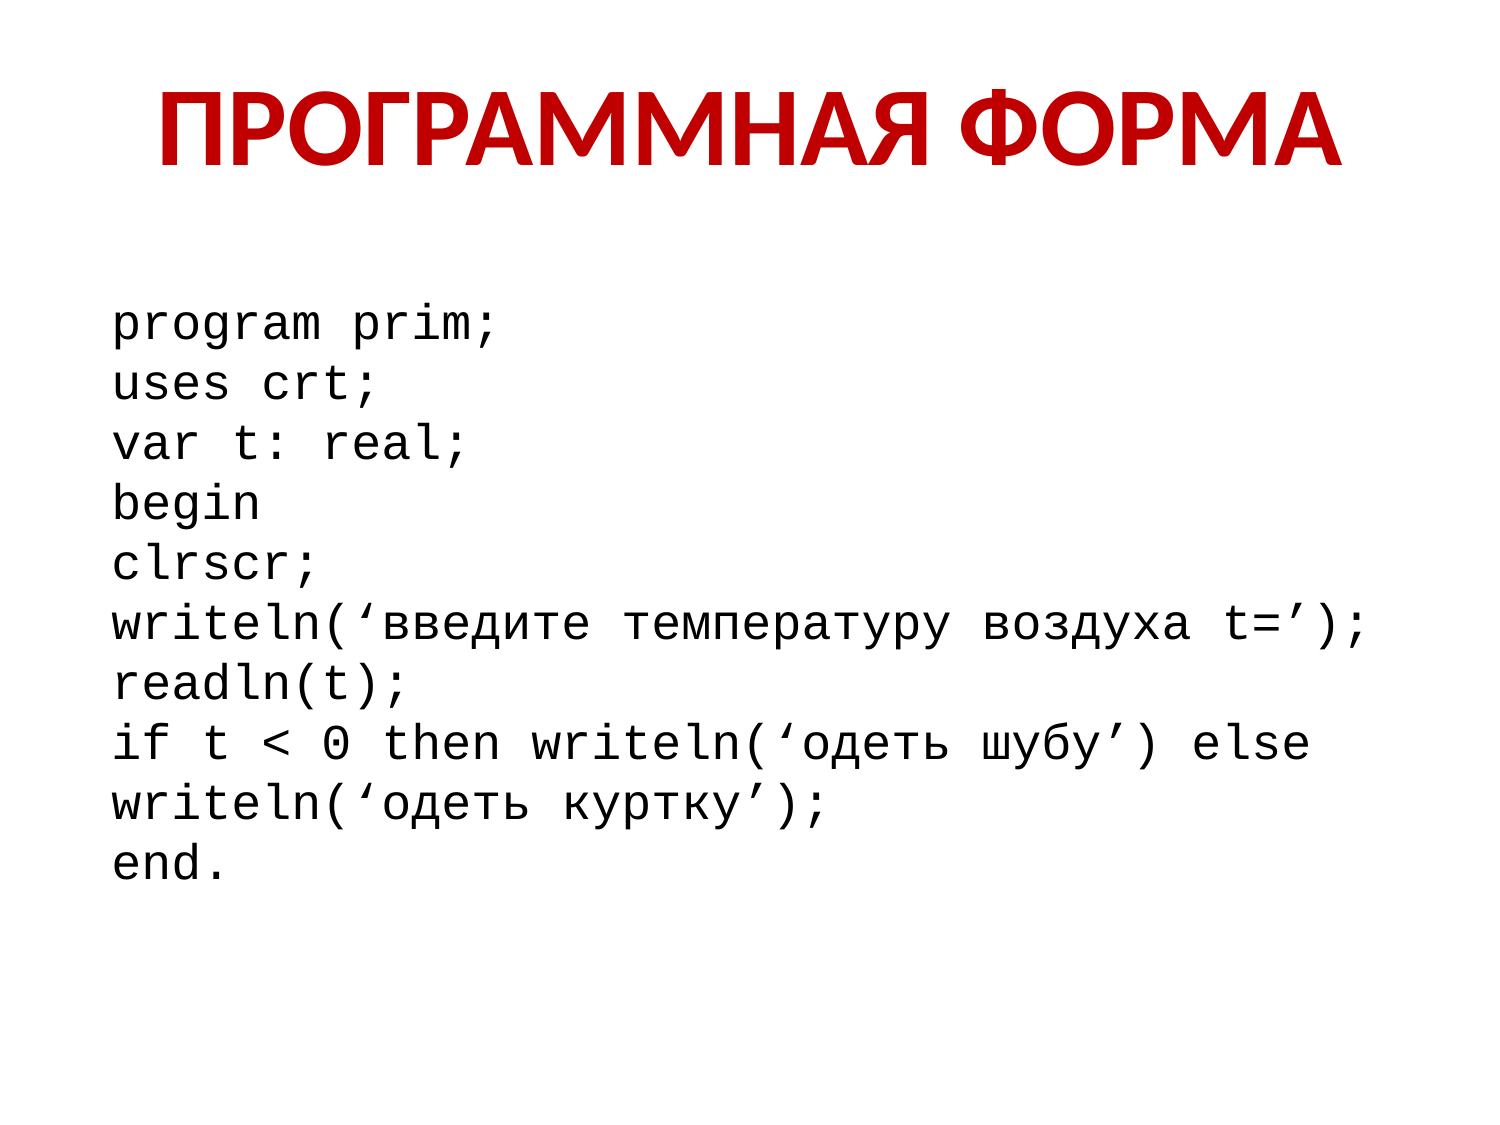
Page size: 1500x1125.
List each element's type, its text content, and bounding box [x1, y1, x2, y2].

title Программная форма [0, 27, 1500, 215]
text_box program prim; uses crt; var t: real; begin clrscr; writeln(‘введите температуру воздуха t=’); readln(t); if t < 0 then writeln(‘одеть шубу’) else writeln(‘одеть куртку’); end. [96, 281, 1446, 897]
